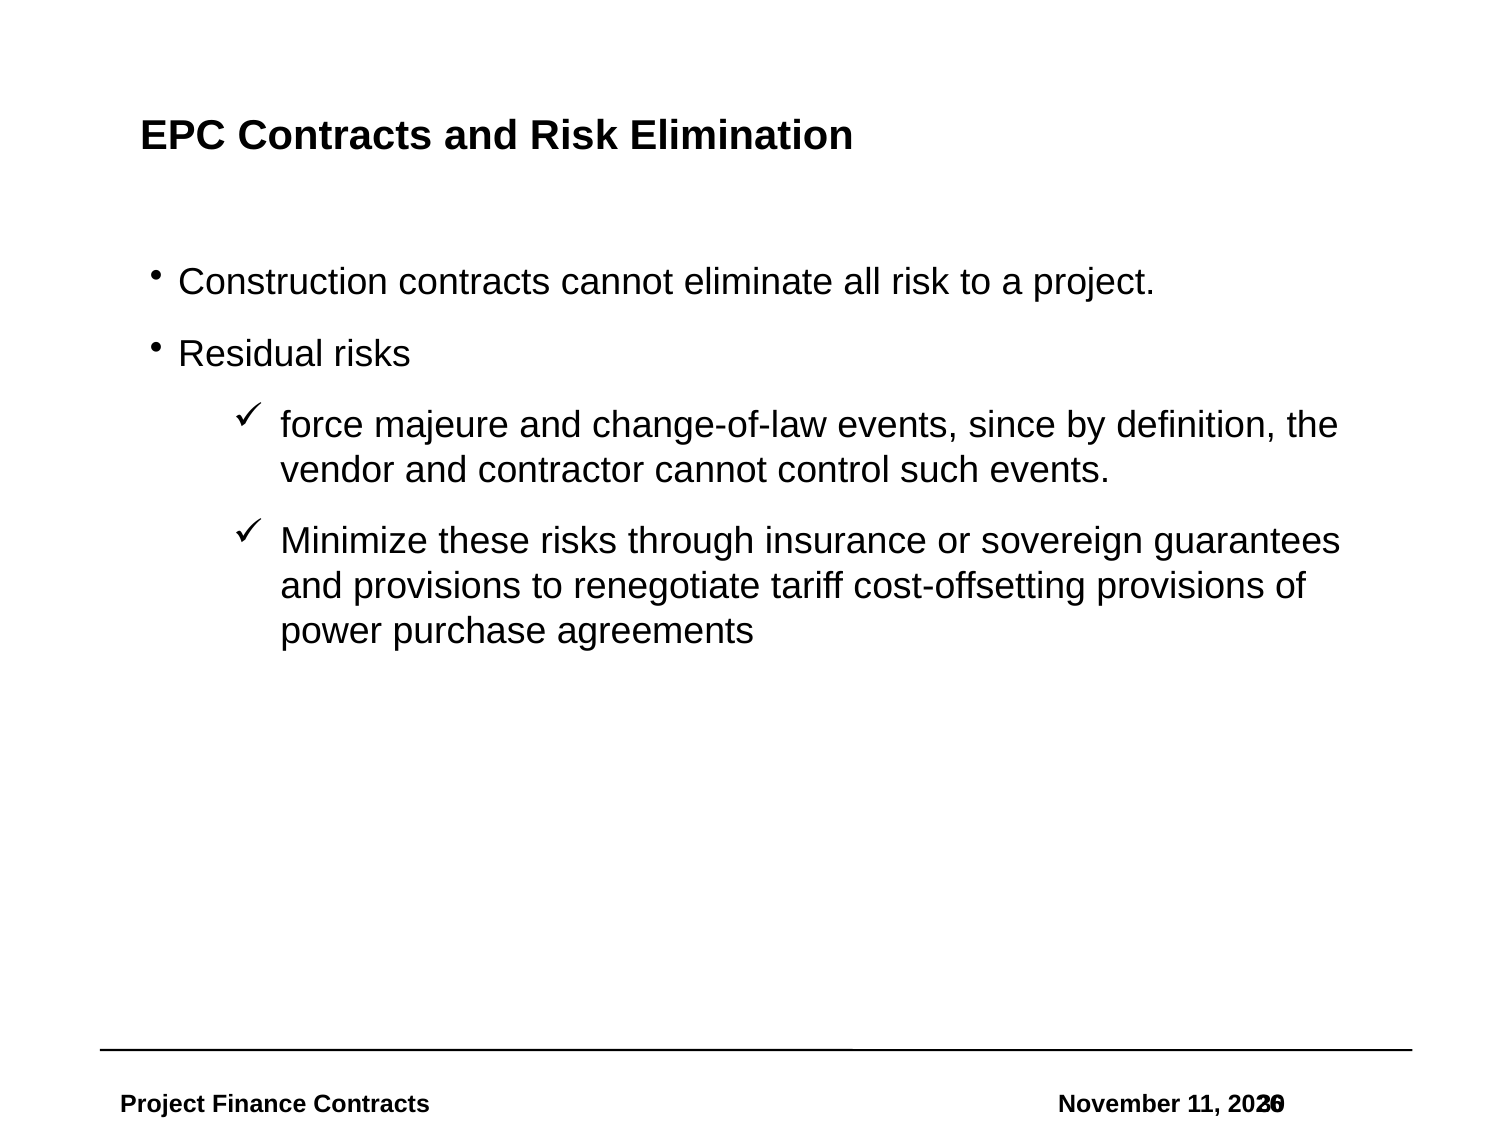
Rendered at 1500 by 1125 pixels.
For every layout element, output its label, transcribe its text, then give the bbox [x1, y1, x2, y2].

title EPC Contracts and Risk Elimination [124, 99, 1288, 226]
list Construction contracts cannot eliminate all risk to a project. Residual risks force majeure and change-of-law events, since by definition, the vendor and contractor cannot control such events. Minimize these risks through insurance or sovereign guarantees and provisions to renegotiate tariff cost-offsetting provisions of power purchase agreements [124, 249, 1376, 1001]
